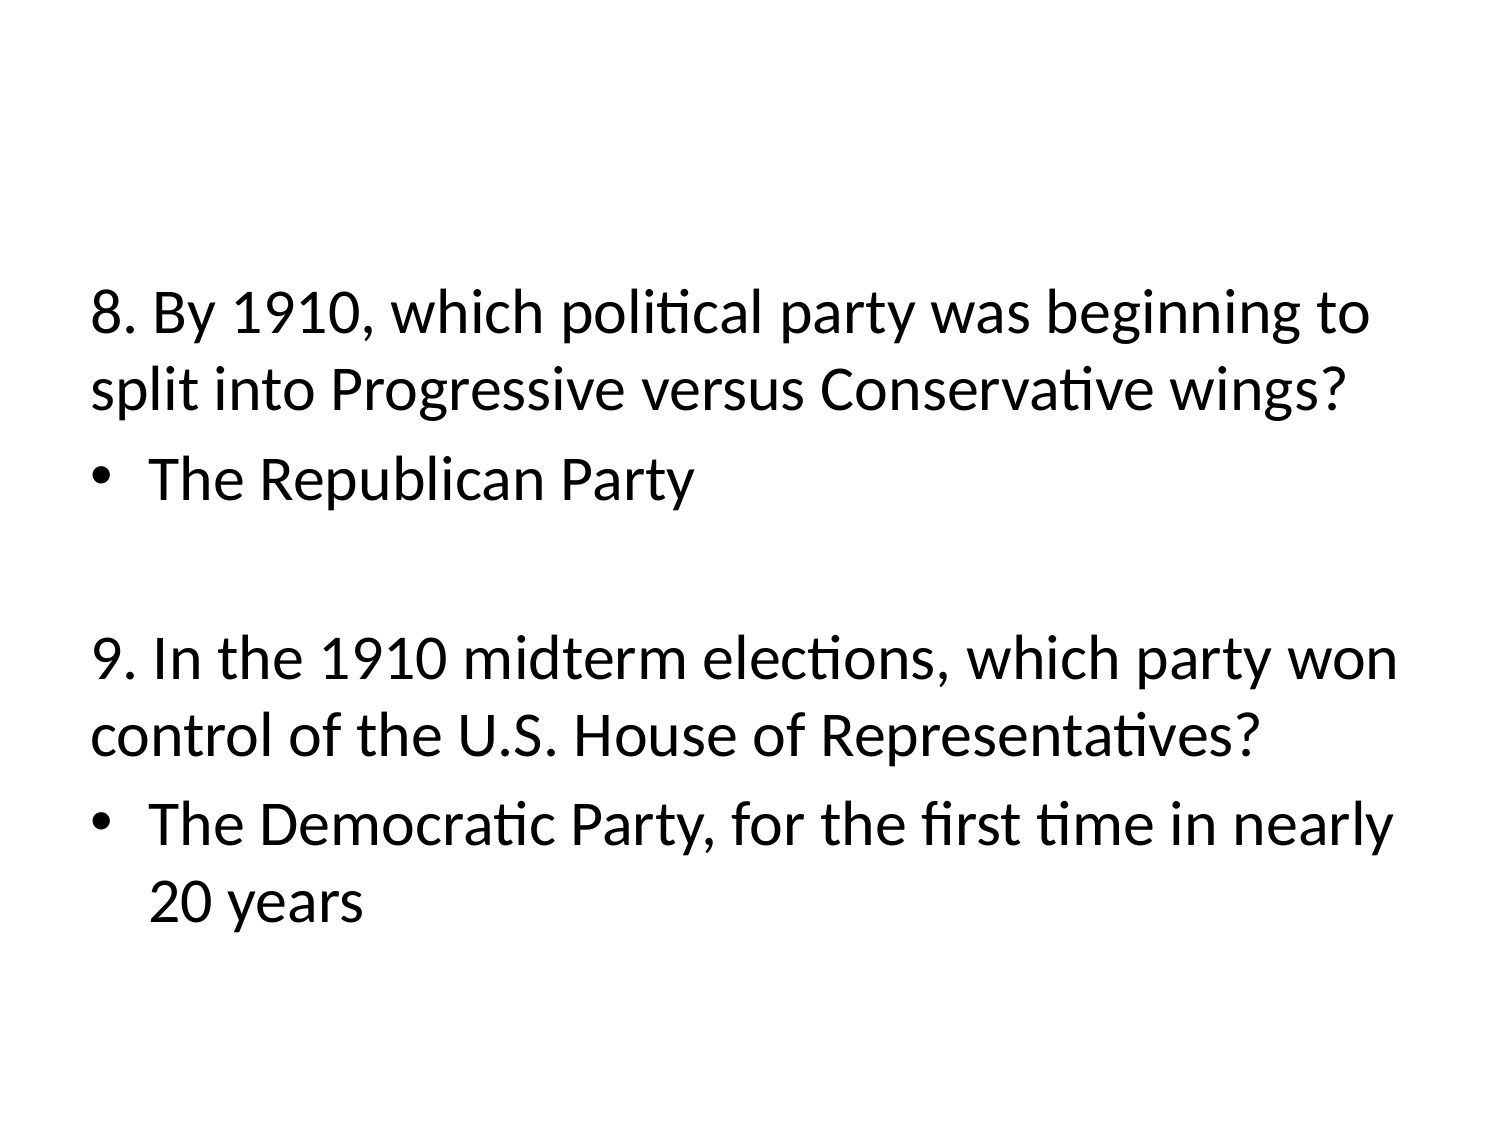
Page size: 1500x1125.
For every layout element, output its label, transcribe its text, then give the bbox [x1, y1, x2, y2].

list 8. By 1910, which political party was beginning to split into Progressive versus Conservative wings? The Republican Party 9. In the 1910 midterm elections, which party won control of the U.S. House of Representatives? The Democratic Party, for the first time in nearly 20 years [75, 262, 1425, 1005]
